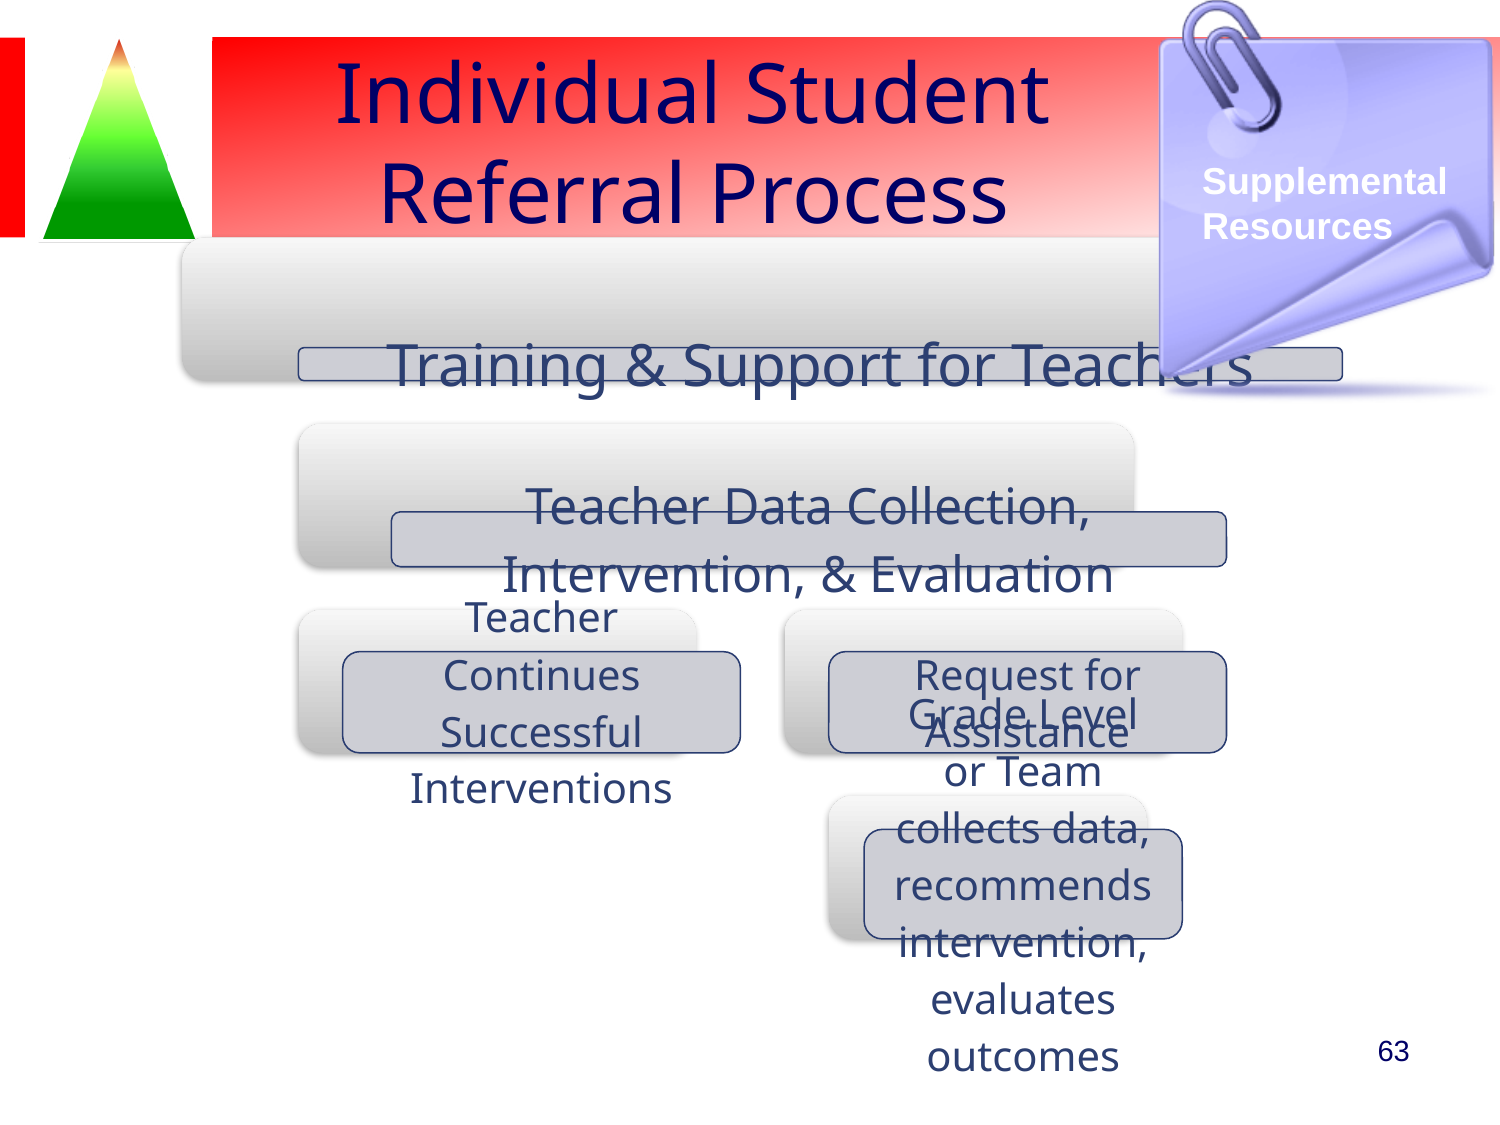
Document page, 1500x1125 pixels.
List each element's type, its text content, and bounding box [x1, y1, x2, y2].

title Individual Student Referral Process [199, 37, 1082, 234]
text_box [1087, 0, 1500, 413]
picture [37, 30, 200, 237]
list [37, 237, 1488, 1125]
